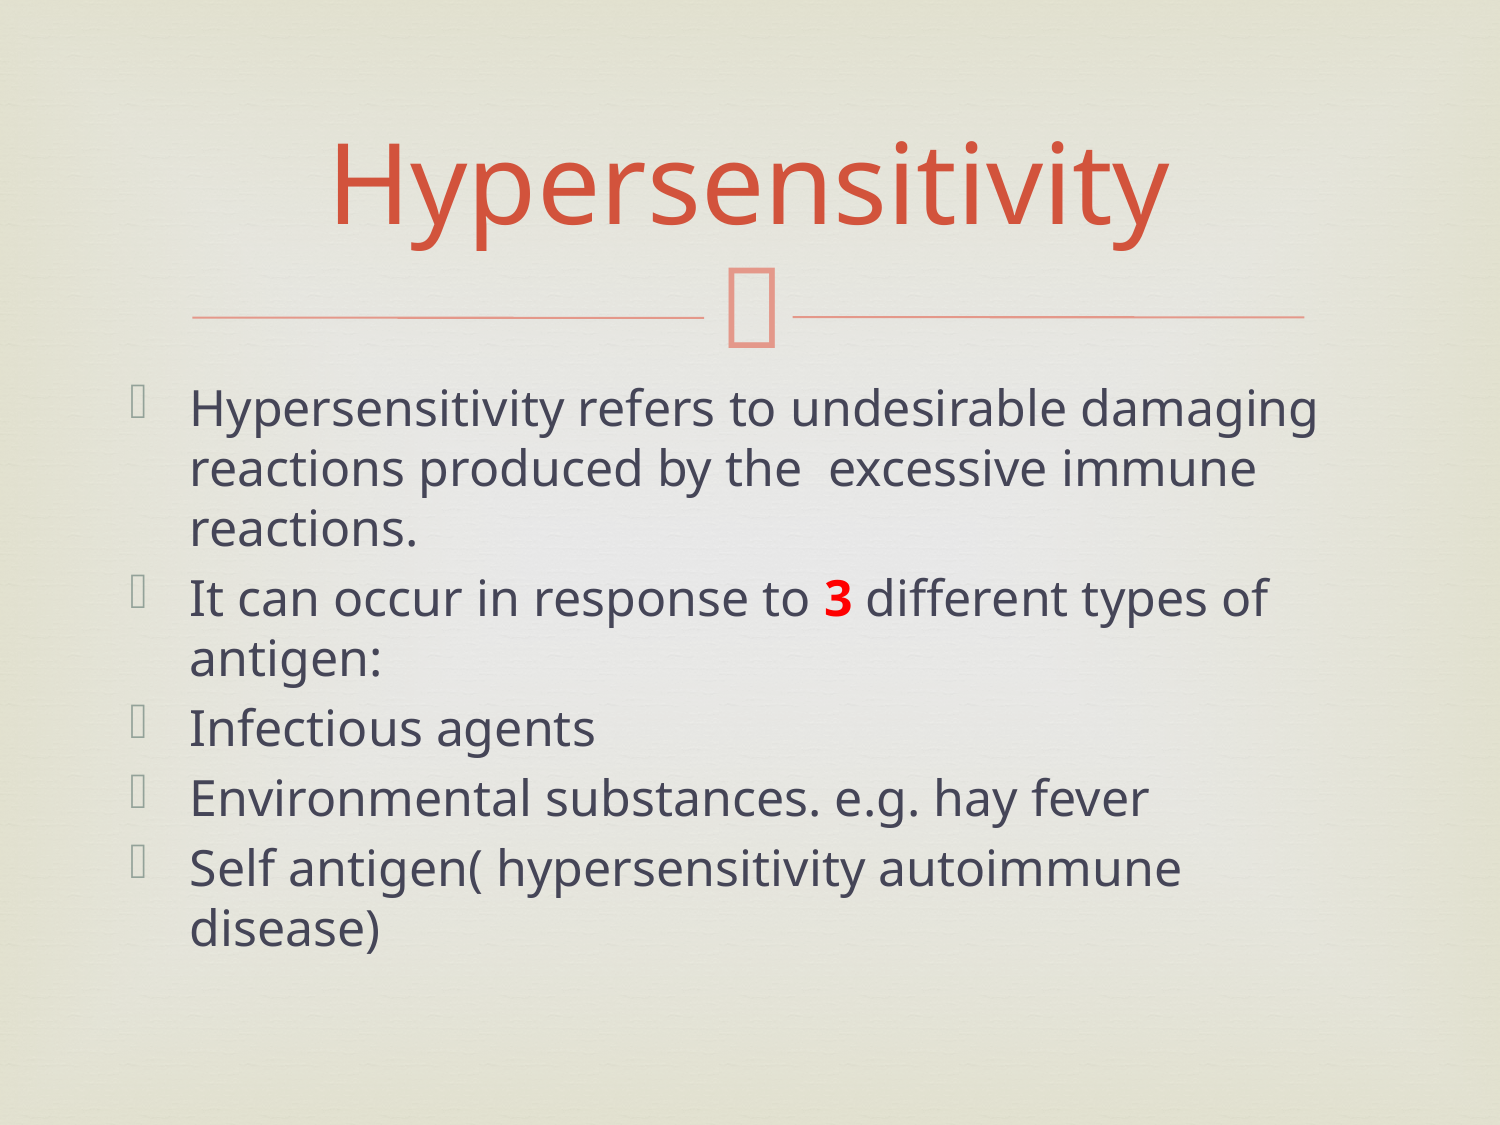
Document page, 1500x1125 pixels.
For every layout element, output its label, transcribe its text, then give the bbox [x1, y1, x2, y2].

title Hypersensitivity [112, 93, 1386, 267]
list Hypersensitivity refers to undesirable damaging reactions produced by the excessive immune reactions. It can occur in response to 3 different types of antigen: Infectious agents Environmental substances. e.g. hay fever Self antigen( hypersensitivity autoimmune disease) [114, 368, 1386, 1005]
